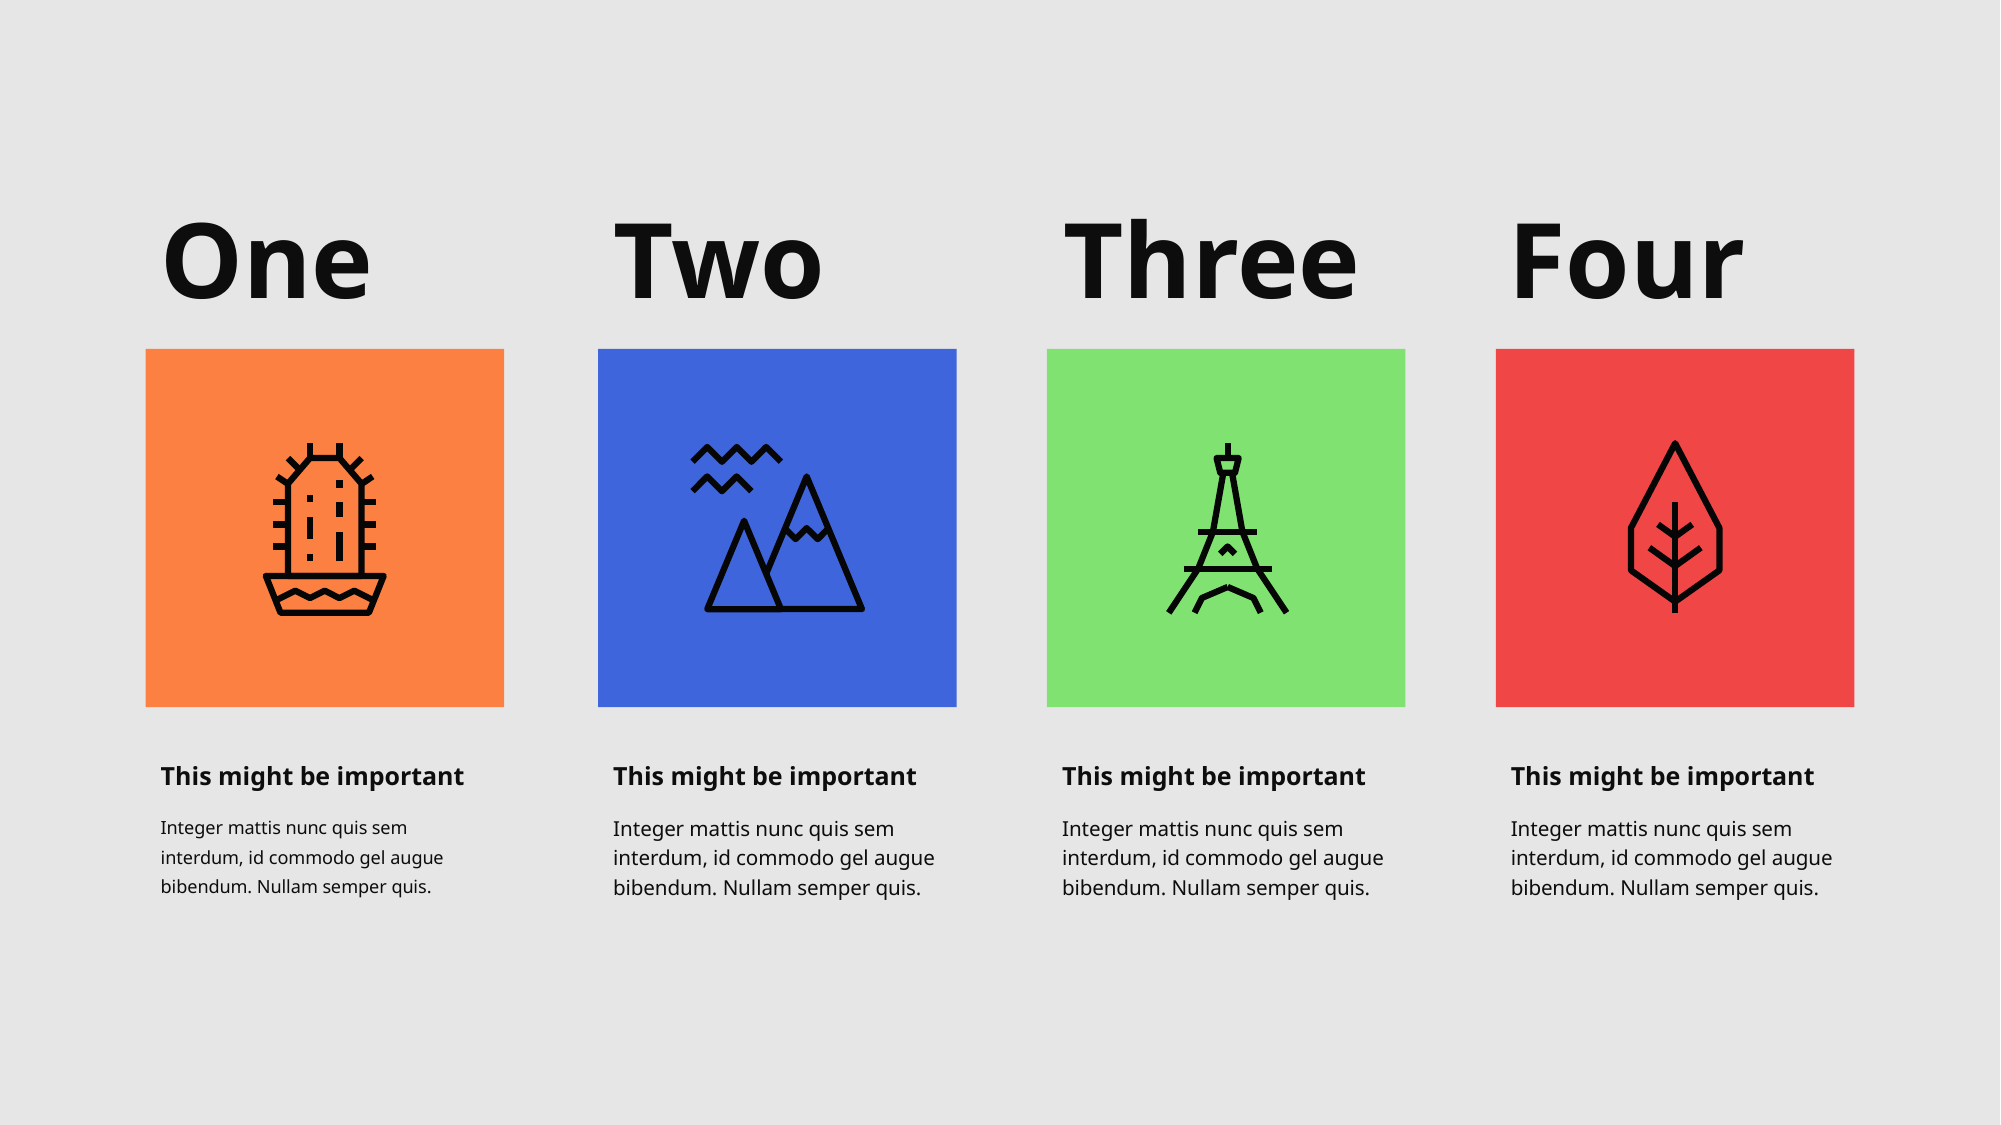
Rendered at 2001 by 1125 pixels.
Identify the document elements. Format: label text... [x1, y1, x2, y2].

list This might be important [1495, 756, 1855, 802]
text_box [597, 348, 958, 708]
list Four [1493, 200, 1852, 330]
list One [145, 200, 505, 330]
list Integer mattis nunc quis sem interdum, id commodo gel augue bibendum. Nullam semper quis. [1046, 803, 1406, 907]
text_box [1495, 348, 1855, 708]
list Two [598, 200, 957, 330]
list Three [1048, 200, 1407, 330]
list This might be important [598, 756, 957, 802]
list This might be important [145, 756, 505, 802]
list This might be important [1046, 756, 1406, 802]
list Integer mattis nunc quis sem interdum, id commodo gel augue bibendum. Nullam semper quis. [1495, 803, 1855, 907]
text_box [1630, 443, 1720, 613]
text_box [1168, 443, 1284, 613]
list Integer mattis nunc quis sem interdum, id commodo gel augue bibendum. Nullam semper quis. [145, 803, 505, 907]
text_box [1046, 348, 1406, 708]
text_box [145, 348, 505, 708]
list Integer mattis nunc quis sem interdum, id commodo gel augue bibendum. Nullam semper quis. [598, 803, 957, 907]
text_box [265, 443, 384, 613]
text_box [692, 447, 862, 610]
